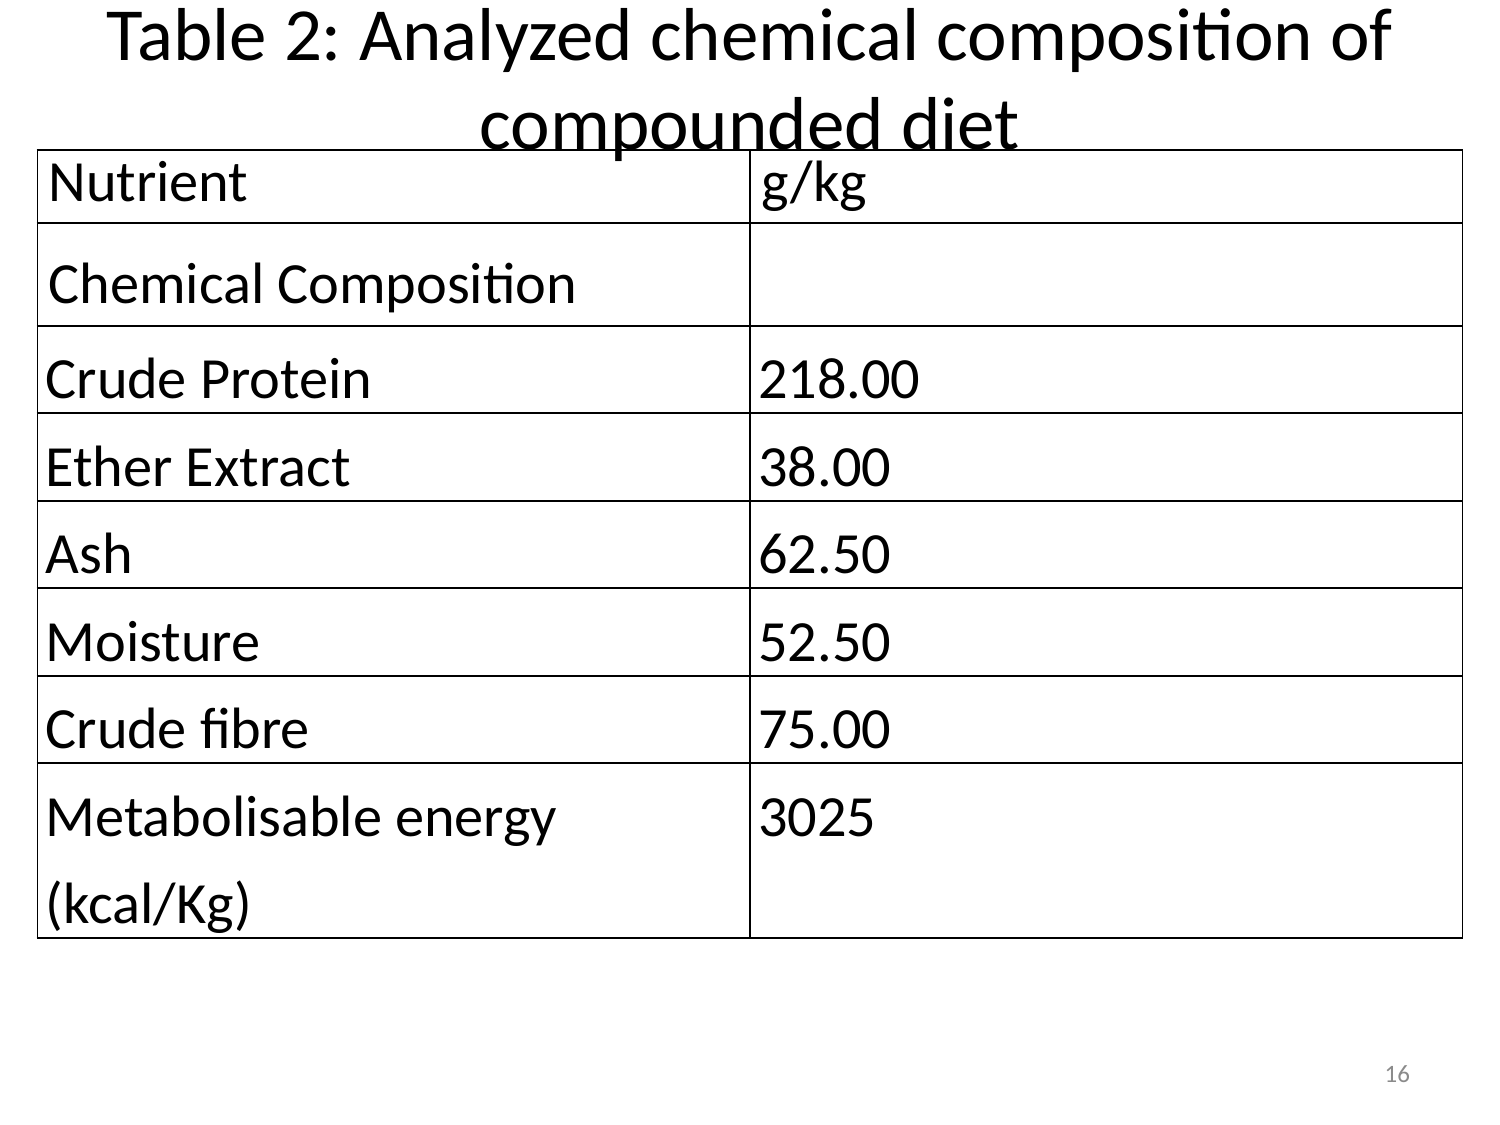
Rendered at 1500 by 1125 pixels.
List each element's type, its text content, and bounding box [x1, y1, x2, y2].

table_cell 218.00 [751, 327, 1462, 412]
table_header Nutrient [38, 151, 749, 222]
table_cell 38.00 [751, 414, 1462, 500]
table_cell Crude Protein [38, 327, 749, 412]
table_cell Chemical Composition [38, 224, 749, 325]
table_cell Moisture [38, 589, 749, 675]
table_header g/kg [751, 151, 1462, 222]
table_cell Ash [38, 502, 749, 587]
title Table 2: Analyzed chemical composition of compounded diet [75, 24, 1425, 125]
table_cell 75.00 [751, 677, 1462, 762]
table_cell Metabolisable energy (kcal/Kg) [38, 764, 749, 937]
table_cell 3025 [751, 764, 1462, 937]
slide_number 16 [1074, 1042, 1425, 1103]
table_cell 52.50 [751, 589, 1462, 675]
table_cell 62.50 [751, 502, 1462, 587]
table_cell Ether Extract [38, 414, 749, 500]
table_cell [751, 224, 1462, 325]
table_cell Crude fibre [38, 677, 749, 762]
